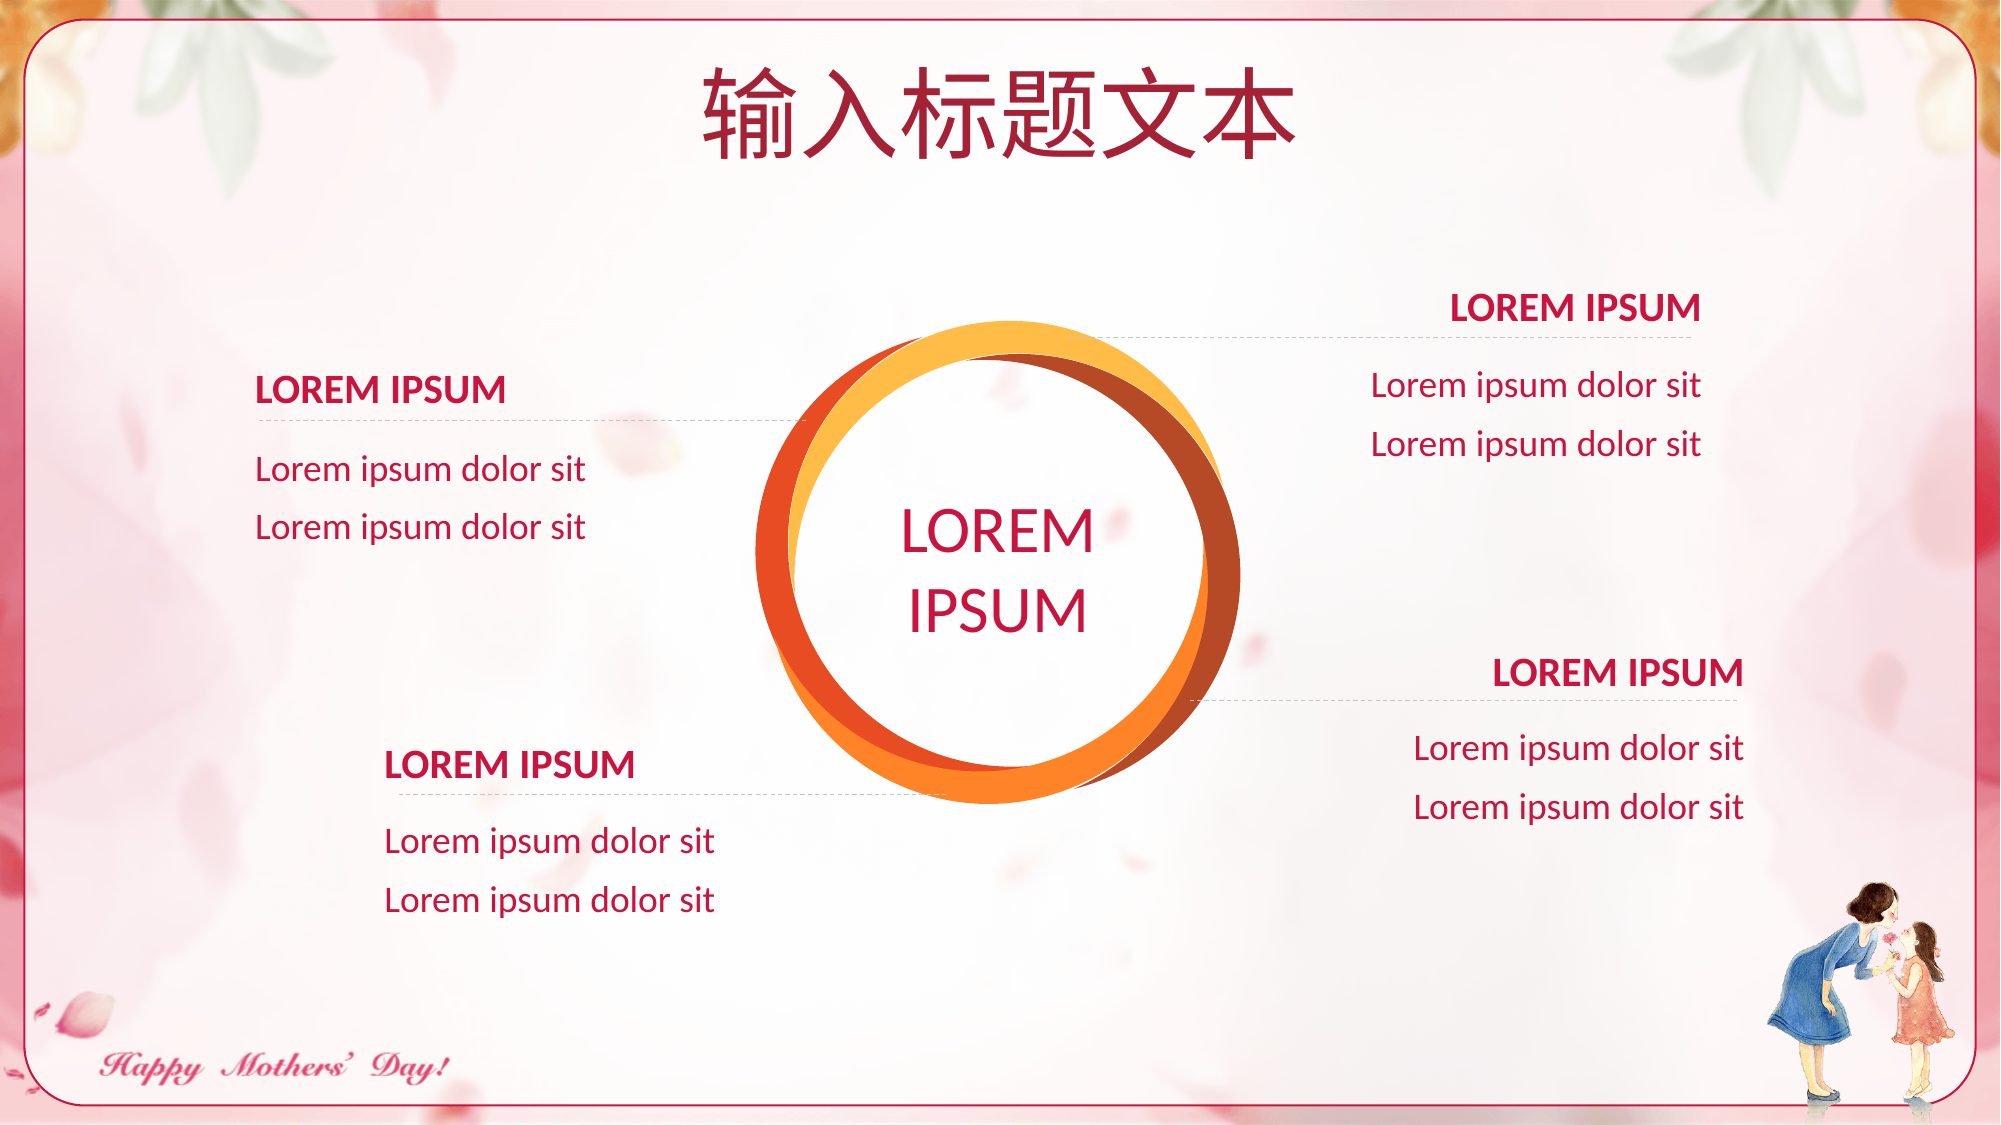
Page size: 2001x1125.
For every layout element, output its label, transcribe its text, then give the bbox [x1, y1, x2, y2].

picture [0, 0, 2000, 1125]
text_box 输入标题文本 [685, 44, 1315, 180]
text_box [240, 217, 1760, 994]
